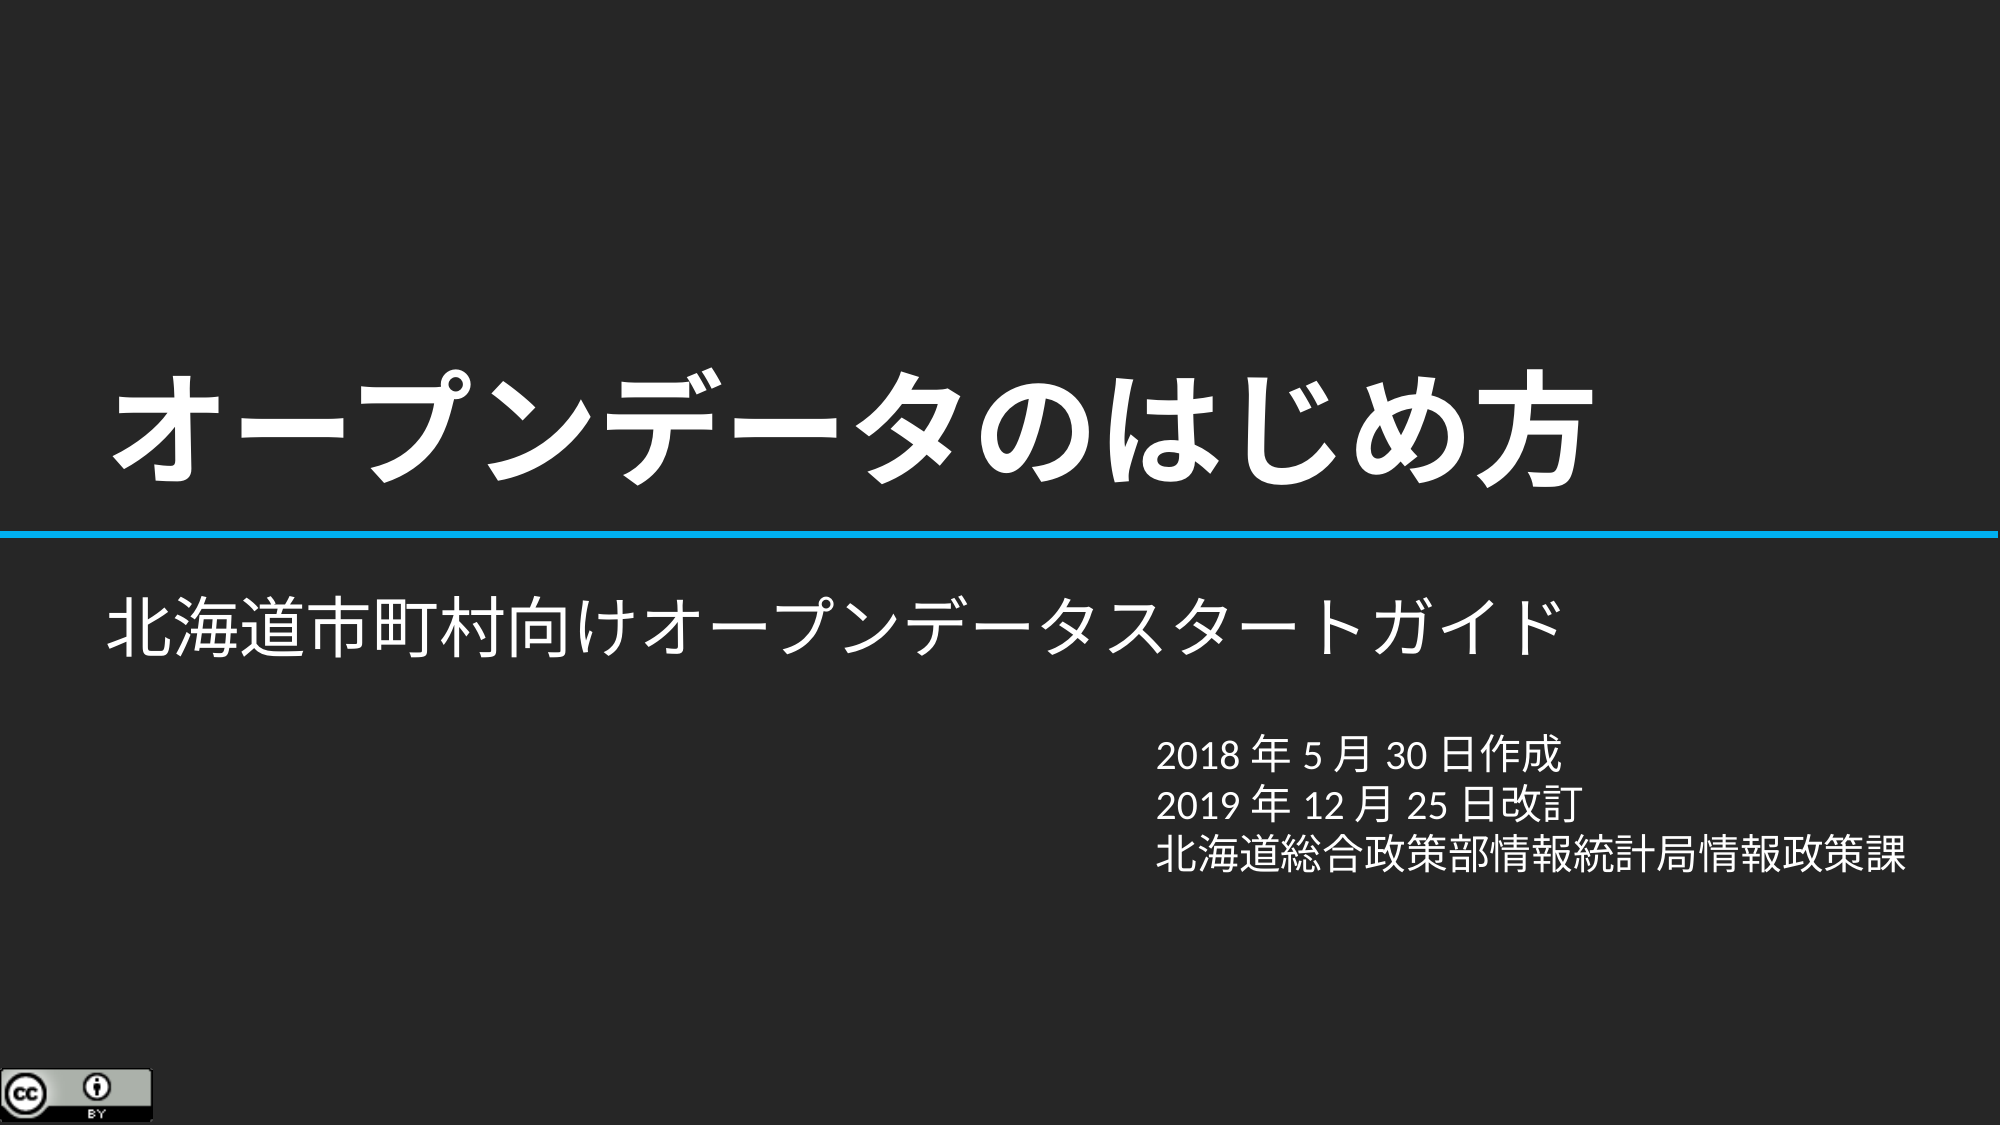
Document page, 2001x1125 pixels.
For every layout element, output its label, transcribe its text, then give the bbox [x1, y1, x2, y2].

subtitle 北海道市町村向けオープンデータスタートガイド [90, 587, 1591, 698]
picture [0, 1068, 153, 1122]
title オープンデータのはじめ方 [90, 299, 1714, 511]
text_box 2018年5月30日作成 2019年12月25日改訂 北海道総合政策部情報統計局情報政策課 [1140, 720, 1965, 886]
